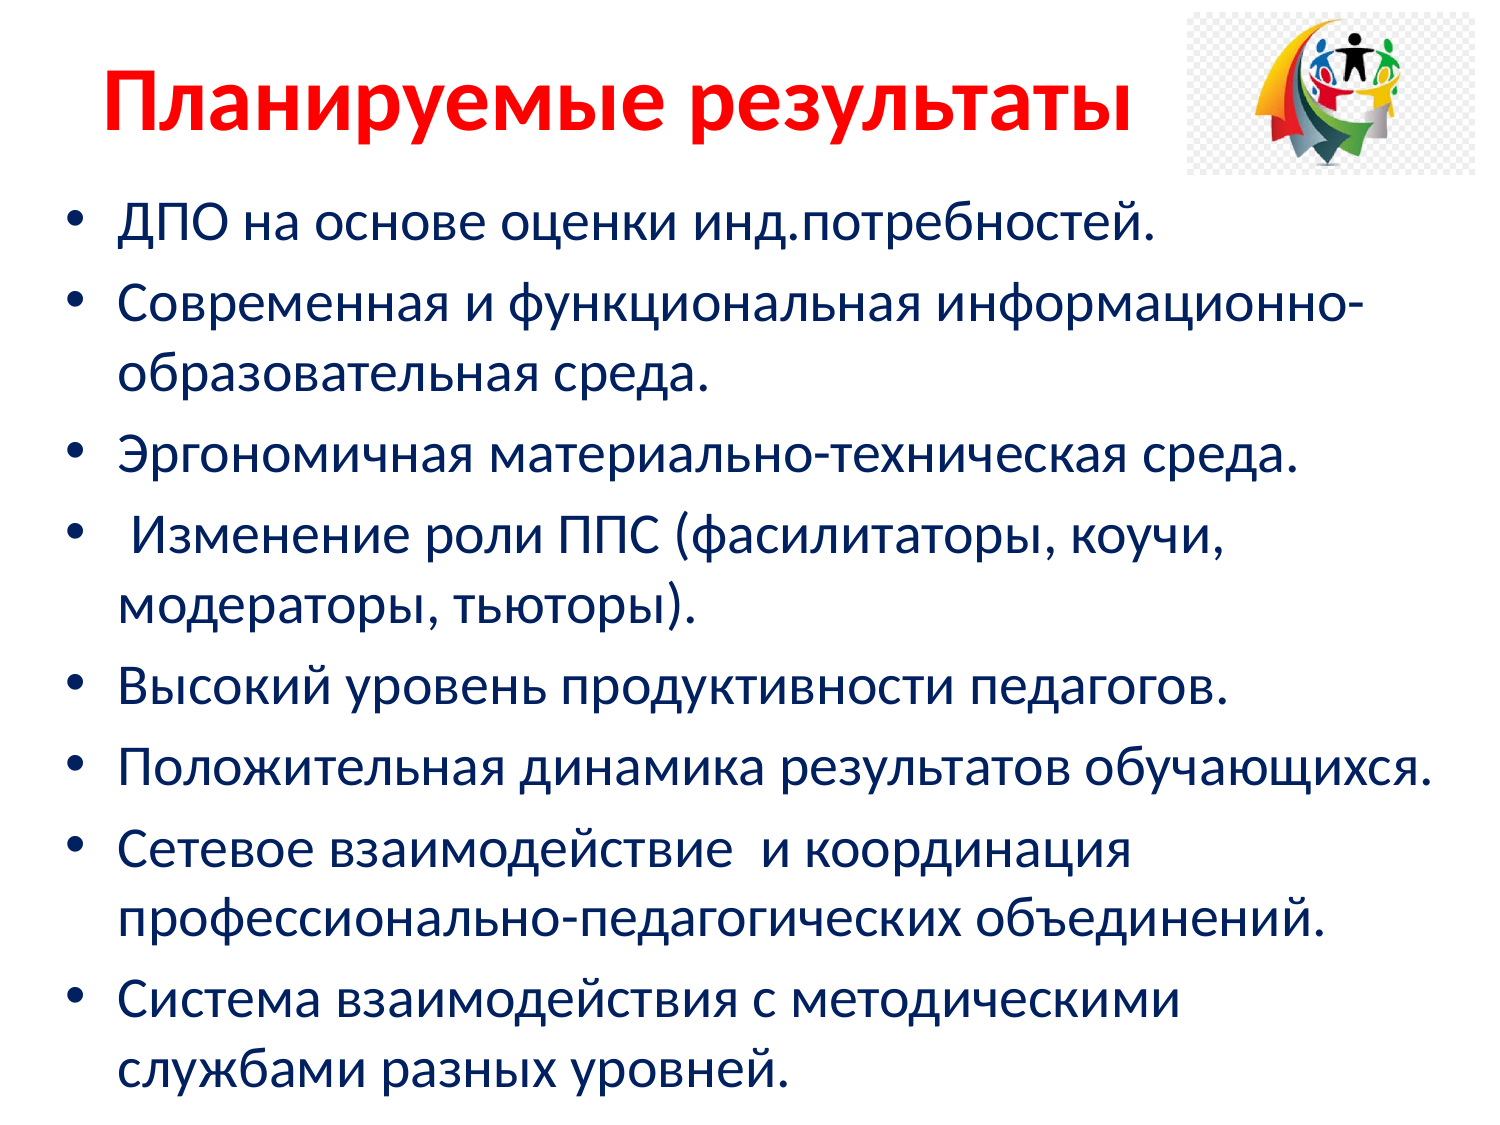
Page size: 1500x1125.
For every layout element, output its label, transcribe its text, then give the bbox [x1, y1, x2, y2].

picture [1187, 12, 1476, 176]
list ДПО на основе оценки инд.потребностей. Современная и функциональная информационно-образовательная среда. Эргономичная материально-техническая среда. Изменение роли ППС (фасилитаторы, коучи, модераторы, тьюторы). Высокий уровень продуктивности педагогов. Положительная динамика результатов обучающихся. Сетевое взаимодействие и координация профессионально-педагогических объединений. Система взаимодействия с методическими службами разных уровней. [50, 174, 1450, 1125]
title Планируемые результаты [50, 12, 1185, 174]
